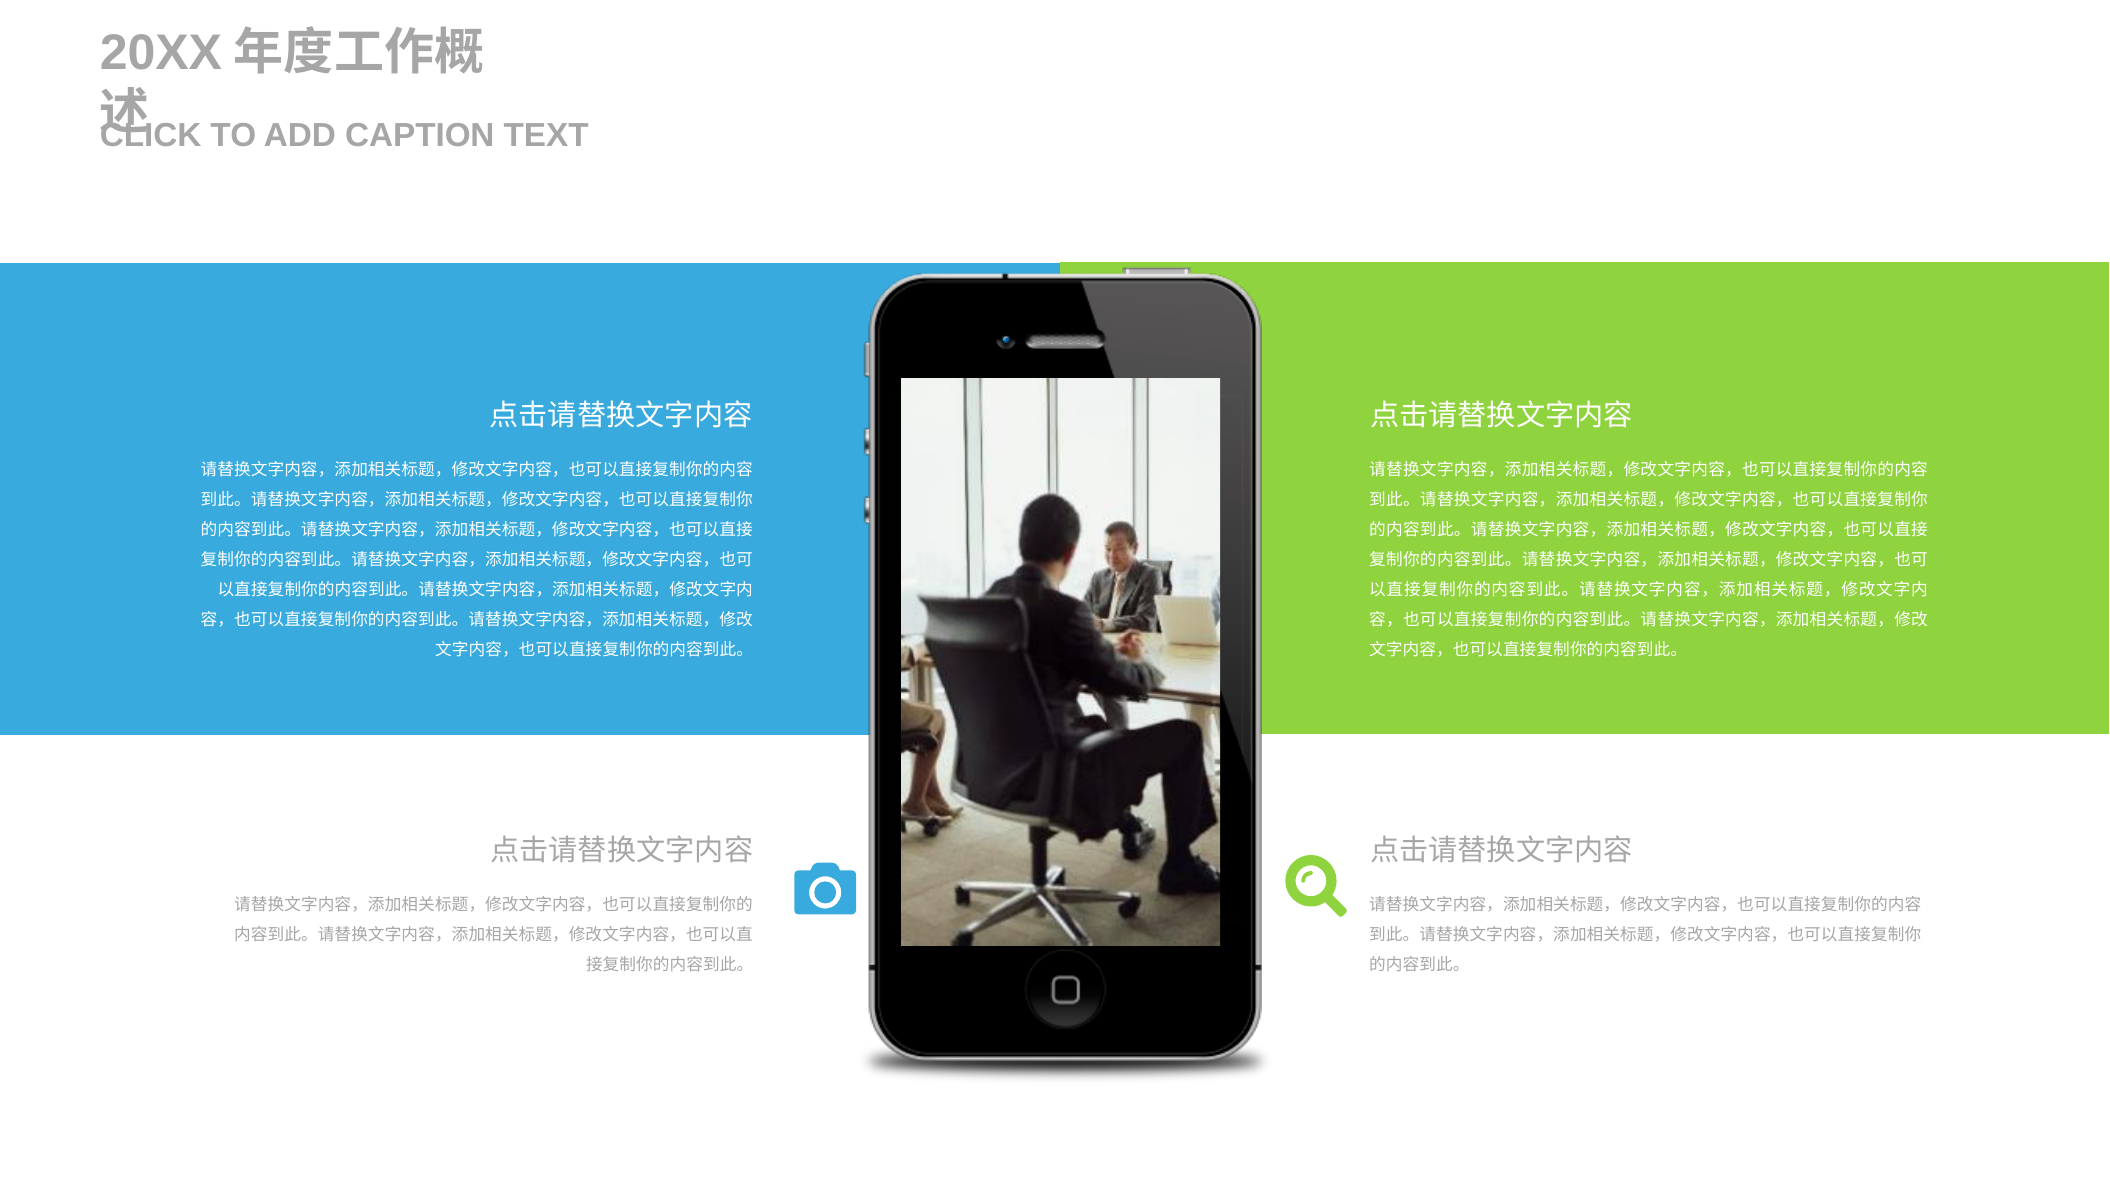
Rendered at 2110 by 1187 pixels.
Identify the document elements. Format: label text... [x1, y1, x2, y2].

text_box 点击请替换文字内容 [489, 396, 753, 432]
text_box [1282, 262, 2110, 734]
text_box 请替换文字内容，添加相关标题，修改文字内容，也可以直接复制你的内容到此。请替换文字内容，添加相关标题，修改文字内容，也可以直接复制你的内容到此。 [219, 884, 754, 975]
text_box [0, 263, 849, 735]
text_box 请替换文字内容，添加相关标题，修改文字内容，也可以直接复制你的内容到此。请替换文字内容，添加相关标题，修改文字内容，也可以直接复制你的内容到此。请替换文字内容，添加相关标题，修改文字内容，也可以直接复制你的内容到此。请替换文字内容，添加相关标题，修改文字内容，也可以直接复制你的内容到此。请替换文字内容，添加相关标题，修改文字内容，也可以直接复制你的内容到此。请替换文字内容，添加相关标题，修改文字内容，也可以直接复制你的内容到此。 [192, 449, 754, 659]
text_box 点击请替换文字内容 [1370, 396, 1634, 432]
text_box [900, 377, 1221, 946]
text_box CLICK TO ADD CAPTION TEXT [99, 113, 629, 154]
text_box 点击请替换文字内容 [465, 831, 754, 867]
text_box [794, 862, 857, 915]
text_box [1285, 855, 1347, 917]
text_box 点击请替换文字内容 [1370, 831, 1634, 867]
text_box [849, 201, 1282, 1116]
text_box 20XX年度工作概述 [99, 19, 534, 113]
text_box 请替换文字内容，添加相关标题，修改文字内容，也可以直接复制你的内容到此。请替换文字内容，添加相关标题，修改文字内容，也可以直接复制你的内容到此。 [1369, 884, 1929, 975]
text_box 请替换文字内容，添加相关标题，修改文字内容，也可以直接复制你的内容到此。请替换文字内容，添加相关标题，修改文字内容，也可以直接复制你的内容到此。请替换文字内容，添加相关标题，修改文字内容，也可以直接复制你的内容到此。请替换文字内容，添加相关标题，修改文字内容，也可以直接复制你的内容到此。请替换文字内容，添加相关标题，修改文字内容，也可以直接复制你的内容到此。请替换文字内容，添加相关标题，修改文字内容，也可以直接复制你的内容到此。 [1369, 449, 1929, 659]
